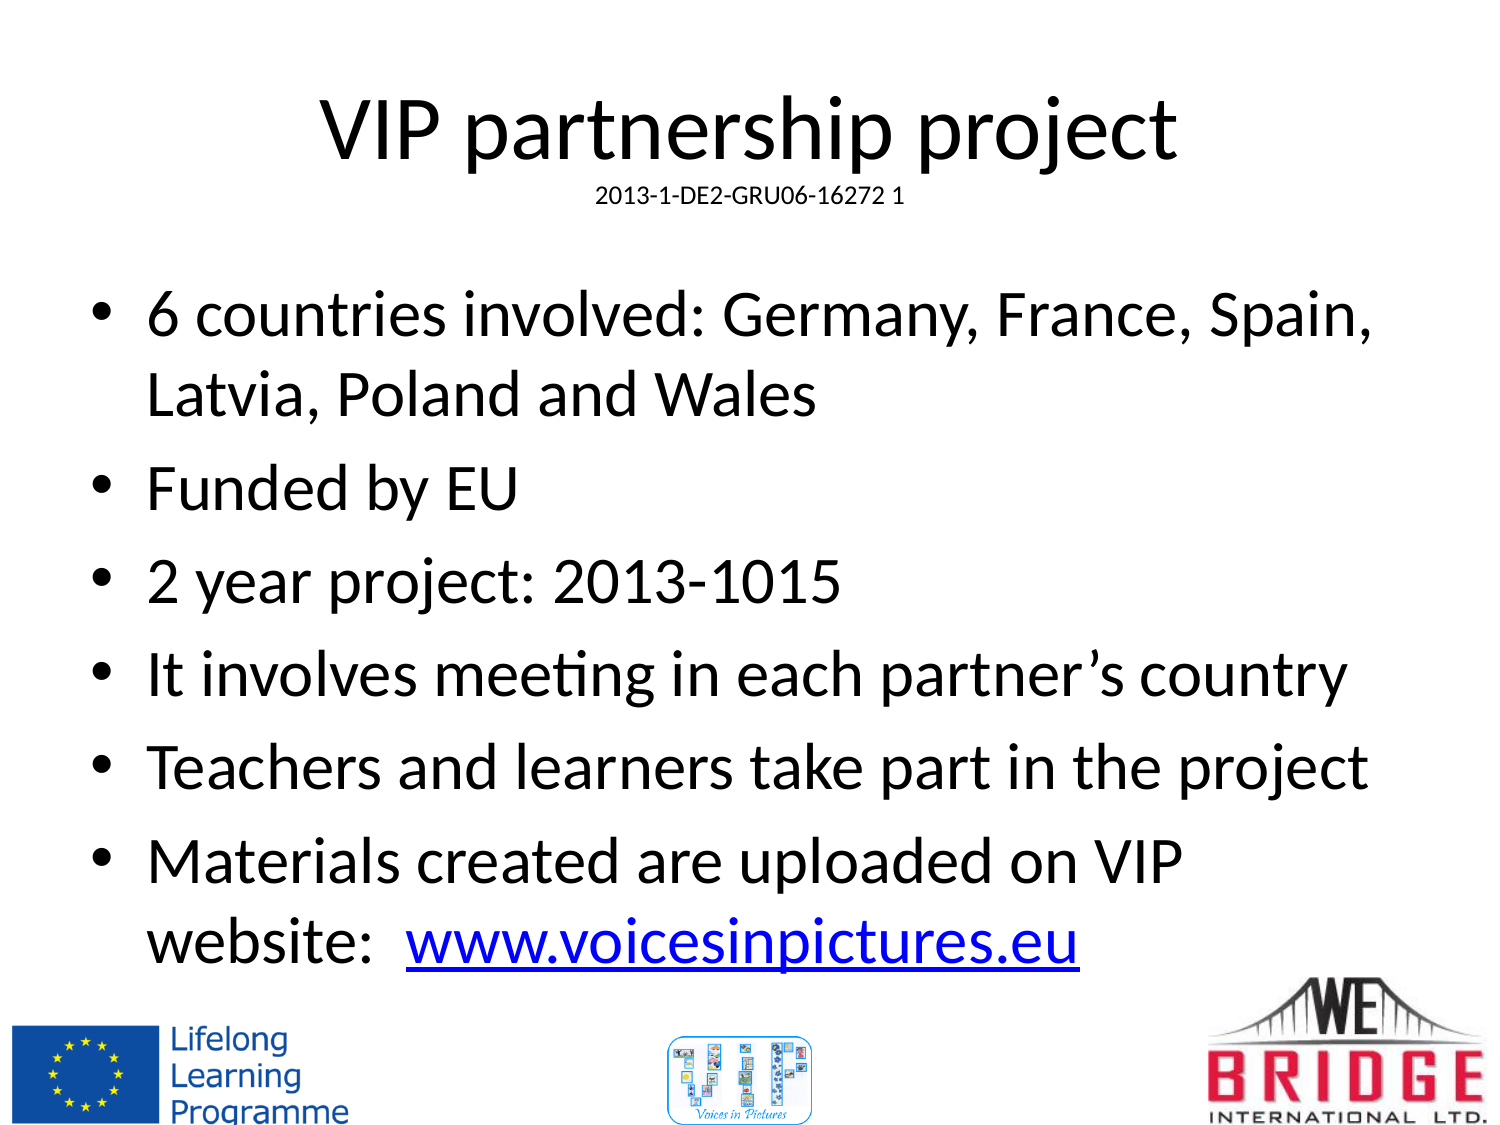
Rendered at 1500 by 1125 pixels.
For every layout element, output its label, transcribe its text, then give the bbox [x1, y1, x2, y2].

title VIP partnership project 2013-1-DE2-GRU06-16272 1 [75, 45, 1425, 233]
picture [667, 1036, 812, 1125]
picture [0, 1011, 380, 1125]
picture [1208, 977, 1487, 1125]
list 6 countries involved: Germany, France, Spain, Latvia, Poland and Wales Funded by EU 2 year project: 2013-1015 It involves meeting in each partner’s country Teachers and learners take part in the project Materials created are uploaded on VIP website: www.voicesinpictures.eu [75, 262, 1425, 1005]
